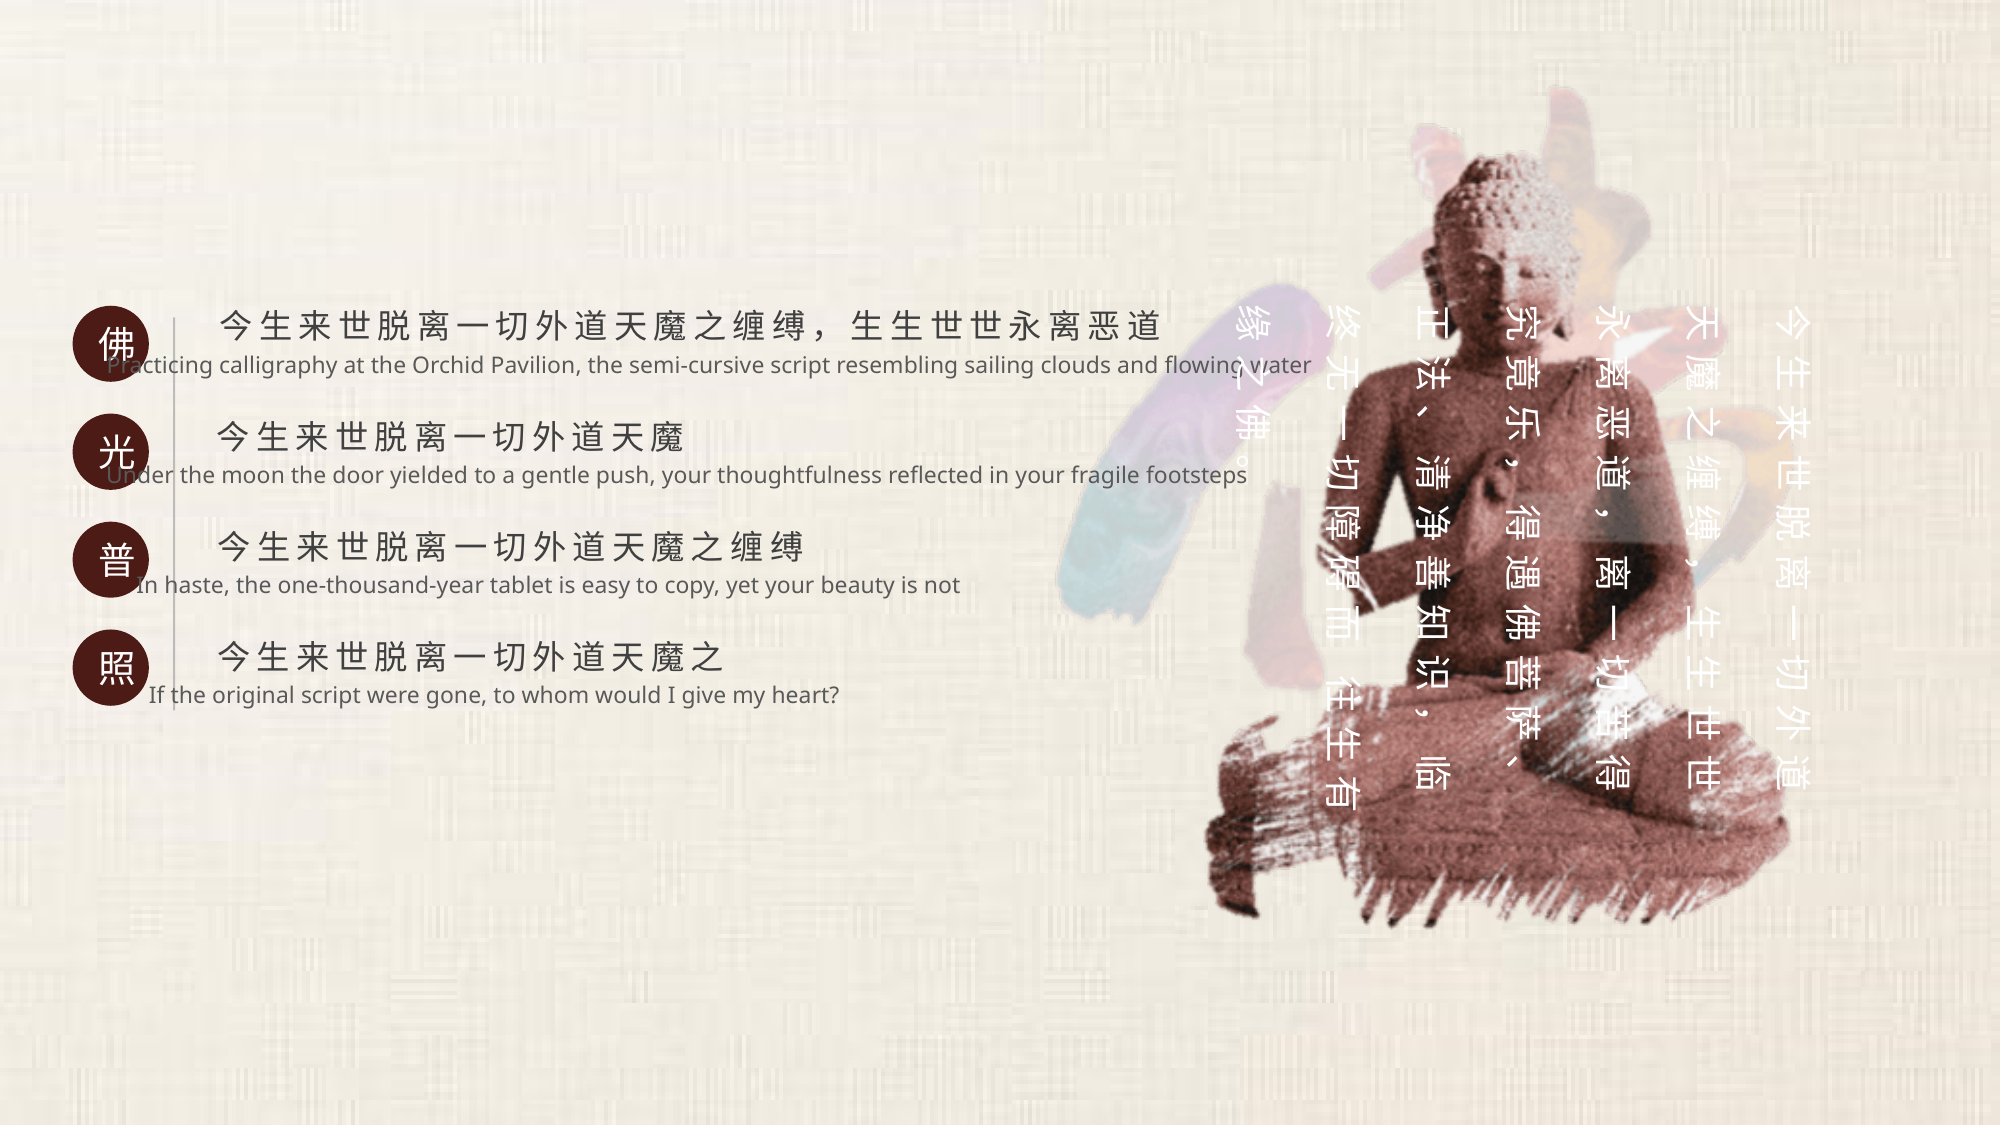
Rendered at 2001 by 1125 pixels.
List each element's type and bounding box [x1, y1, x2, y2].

text_box [196, 628, 794, 717]
text_box [196, 408, 1160, 497]
text_box [196, 298, 1225, 387]
text_box [196, 518, 902, 607]
picture [0, 0, 2000, 1125]
